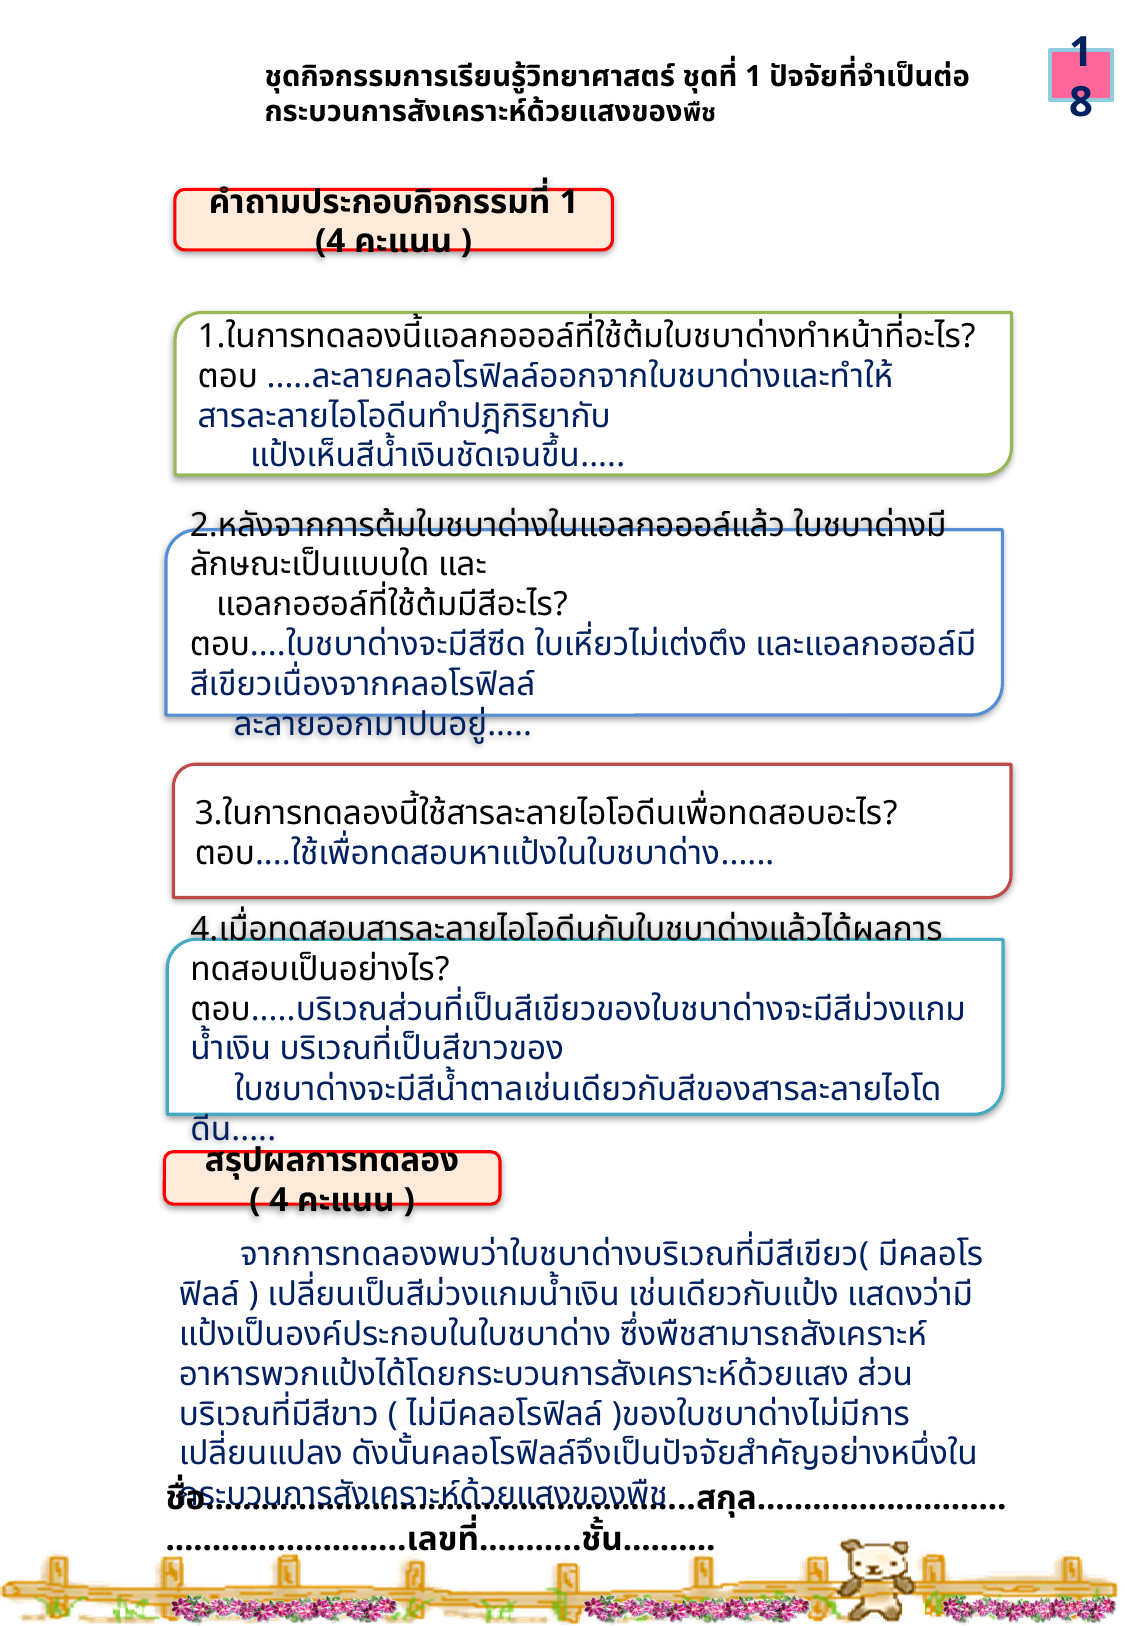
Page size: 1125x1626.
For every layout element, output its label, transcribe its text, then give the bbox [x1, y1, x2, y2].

picture [0, 1537, 1125, 1625]
text_box 4.เมื่อทดสอบสารละลายไอโอดีนกับใบชบาด่างแล้วได้ผลการทดสอบเป็นอย่างไร? ตอบ.....บริเวณส่วนที่เป็นสีเขียวของใบชบาด่างจะมีสีม่วงแกมน้ำเงิน บริเวณที่เป็นสีขาวของ ใบชบาด่างจะมีสีน้ำตาลเช่นเดียวกับสีของสารละลายไอโดดีน..... [166, 938, 1004, 1116]
text_box 2.หลังจากการต้มใบชบาด่างในแอลกอออล์แล้ว ใบชบาด่างมีลักษณะเป็นแบบใด และ แอลกอฮอล์ที่ใช้ต้มมีสีอะไร? ตอบ....ใบชบาด่างจะมีสีซีด ใบเหี่ยวไม่เต่งตึง และแอลกอฮอล์มีสีเขียวเนื่องจากคลอโรฟิลล์ ละลายออกมาปนอยู่..... [165, 529, 1004, 716]
text_box สรุปผลการทดลอง ( 4 คะแนน ) [163, 1150, 501, 1205]
text_box 3.ในการทดลองนี้ใช้สารละลายไอโอดีนเพื่อทดสอบอะไร? ตอบ....ใช้เพื่อทดสอบหาแป้งในใบชบาด่าง...... [172, 763, 1012, 899]
text_box 1.ในการทดลองนี้แอลกอออล์ที่ใช้ต้มใบชบาด่างทำหน้าที่อะไร? ตอบ .....ละลายคลอโรฟิลล์ออกจากใบชบาด่างและทำให้สารละลายไอโอดีนทำปฎิกิริยากับ แป้งเห็นสีน้ำเงินชัดเจนขึ้น..... [174, 311, 1013, 476]
text_box คำถามประกอบกิจกรรมที่ 1 (4 คะแนน ) [174, 188, 614, 251]
text_box ชื่อ……………………………………………..สกุล……………………………………………..เลขที่………..ชั้น………. [150, 1469, 1042, 1535]
text_box จากการทดลองพบว่าใบชบาด่างบริเวณที่มีสีเขียว( มีคลอโรฟิลล์ ) เปลี่ยนเป็นสีม่วงแกมน้ำเงิน เช่นเดียวกับแป้ง แสดงว่ามีแป้งเป็นองค์ประกอบในใบชบาด่าง ซึ่งพืชสามารถสังเคราะห์อาหารพวกแป้งได้โดยกระบวนการสังเคราะห์ด้วยแสง ส่วนบริเวณที่มีสีขาว ( ไม่มีคลอโรฟิลล์ )ของใบชบาด่างไม่มีการเปลี่ยนแปลง ดังนั้นคลอโรฟิลล์จึงเป็นปัจจัยสำคัญอย่างหนึ่งในกระบวนการสังเคราะห์ด้วยแสงของพืช [164, 1224, 998, 1469]
text_box 18 [1048, 48, 1114, 102]
text_box ชุดกิจกรรมการเรียนรู้วิทยาศาสตร์ ชุดที่ 1 ปัจจัยที่จำเป็นต่อกระบวนการสังเคราะห์ด้วยแสงของพืช [249, 49, 1085, 135]
